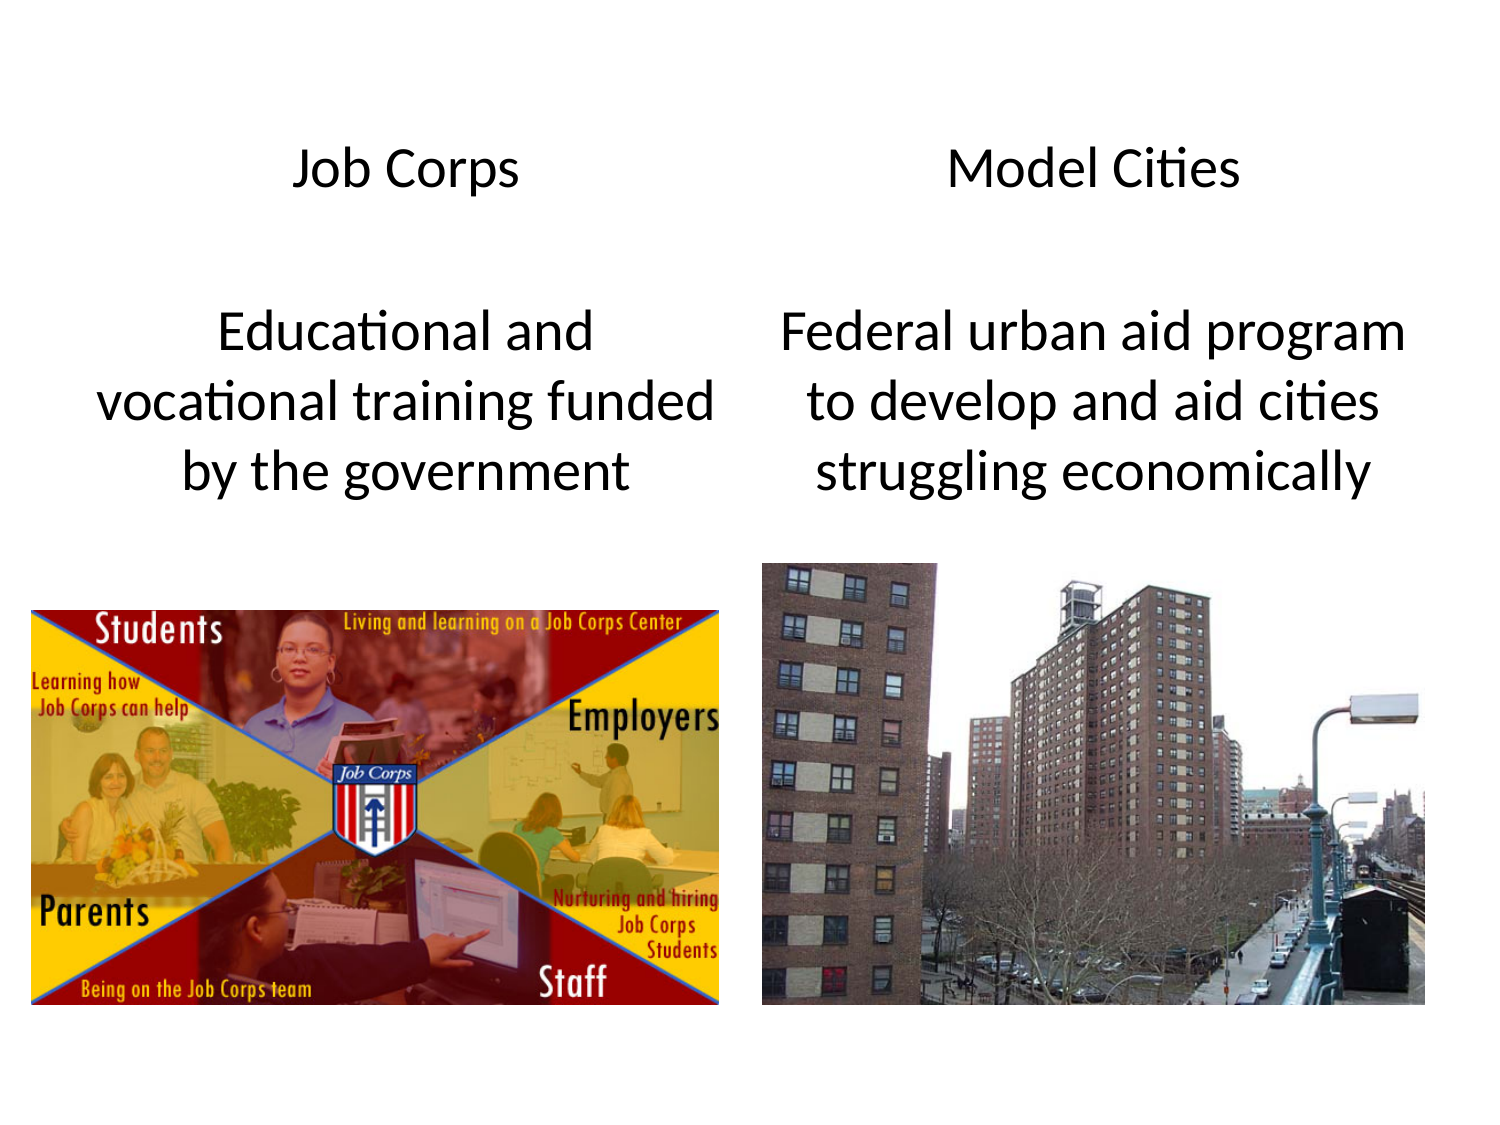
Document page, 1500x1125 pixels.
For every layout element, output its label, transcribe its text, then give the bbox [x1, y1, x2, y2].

picture [30, 610, 719, 1006]
list Model Cities Federal urban aid program to develop and aid cities struggling economically [762, 121, 1425, 562]
picture [762, 563, 1426, 1006]
list Job Corps Educational and vocational training funded by the government [75, 121, 738, 1005]
